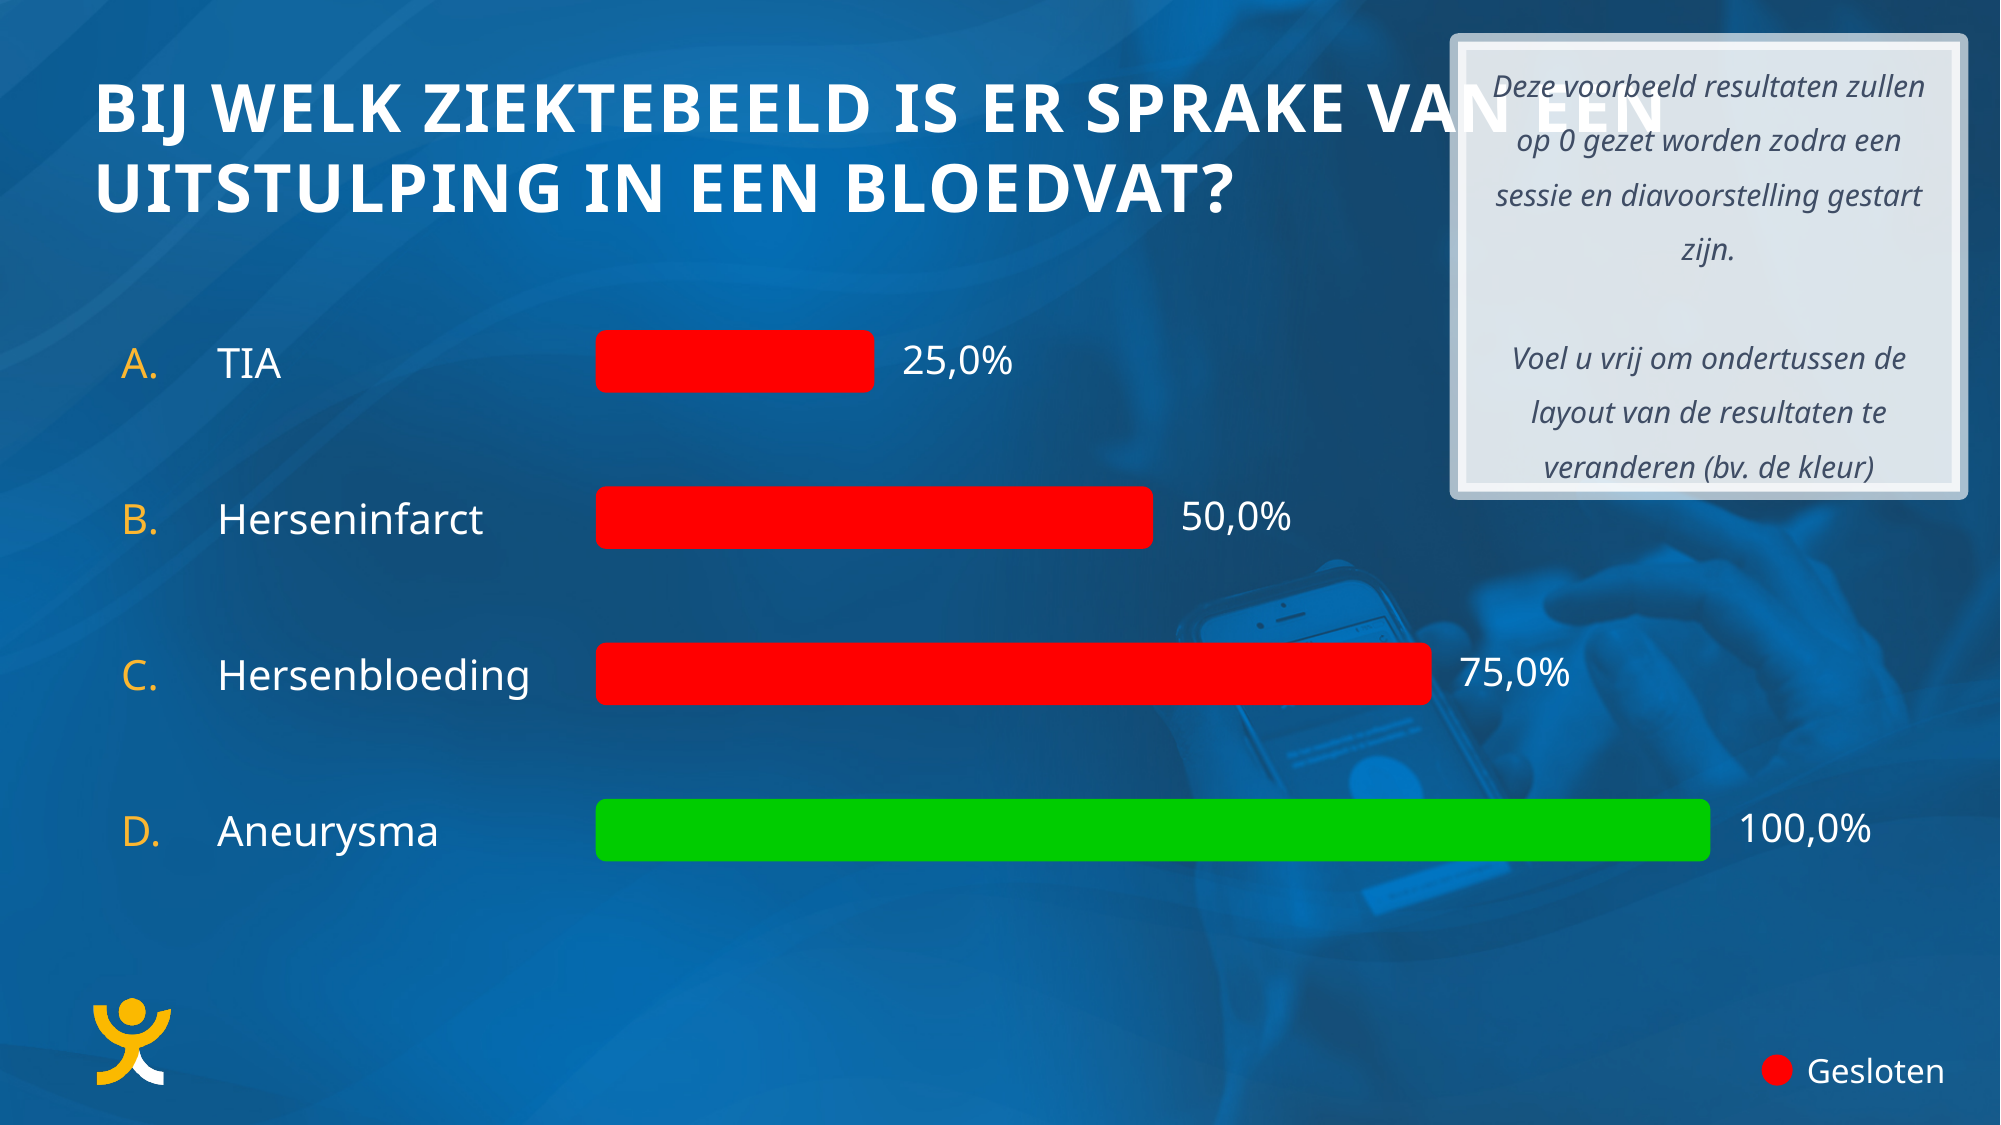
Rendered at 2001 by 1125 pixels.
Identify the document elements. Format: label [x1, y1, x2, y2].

text_box [1749, 1042, 1981, 1098]
picture [0, 0, 2000, 1125]
text_box [93, 276, 1901, 915]
